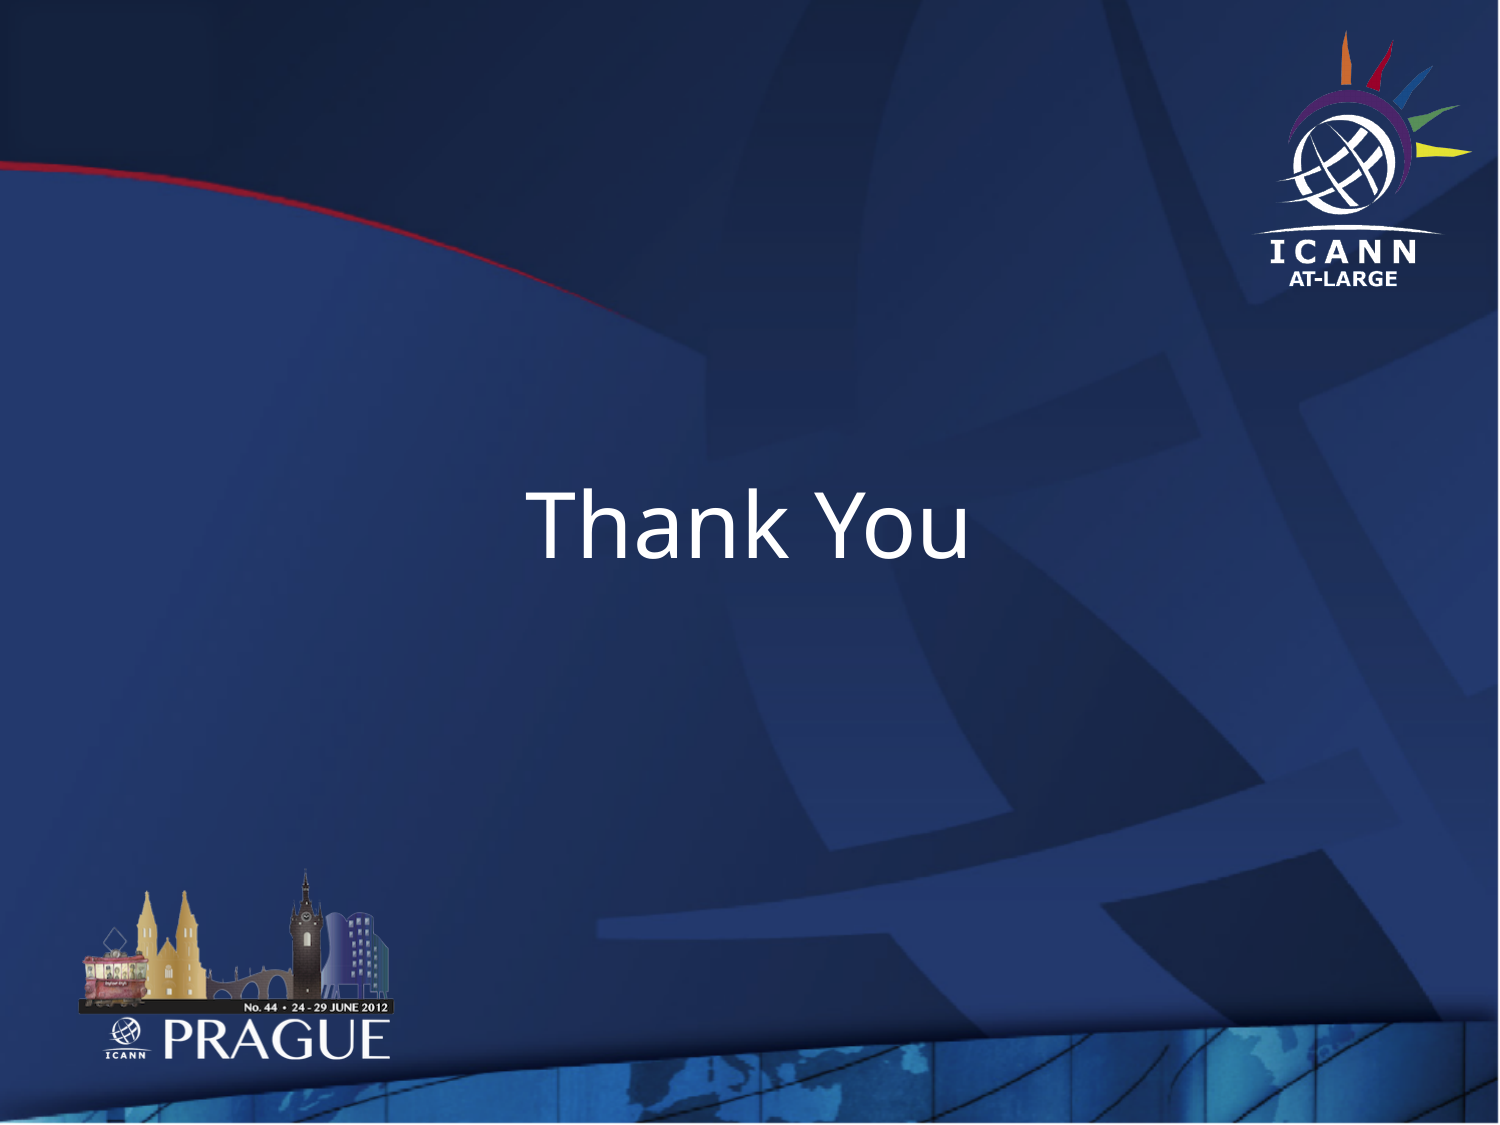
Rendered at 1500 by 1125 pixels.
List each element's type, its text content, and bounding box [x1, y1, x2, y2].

picture [75, 862, 397, 1063]
picture [1224, 24, 1476, 294]
title Thank You [112, 459, 1388, 625]
